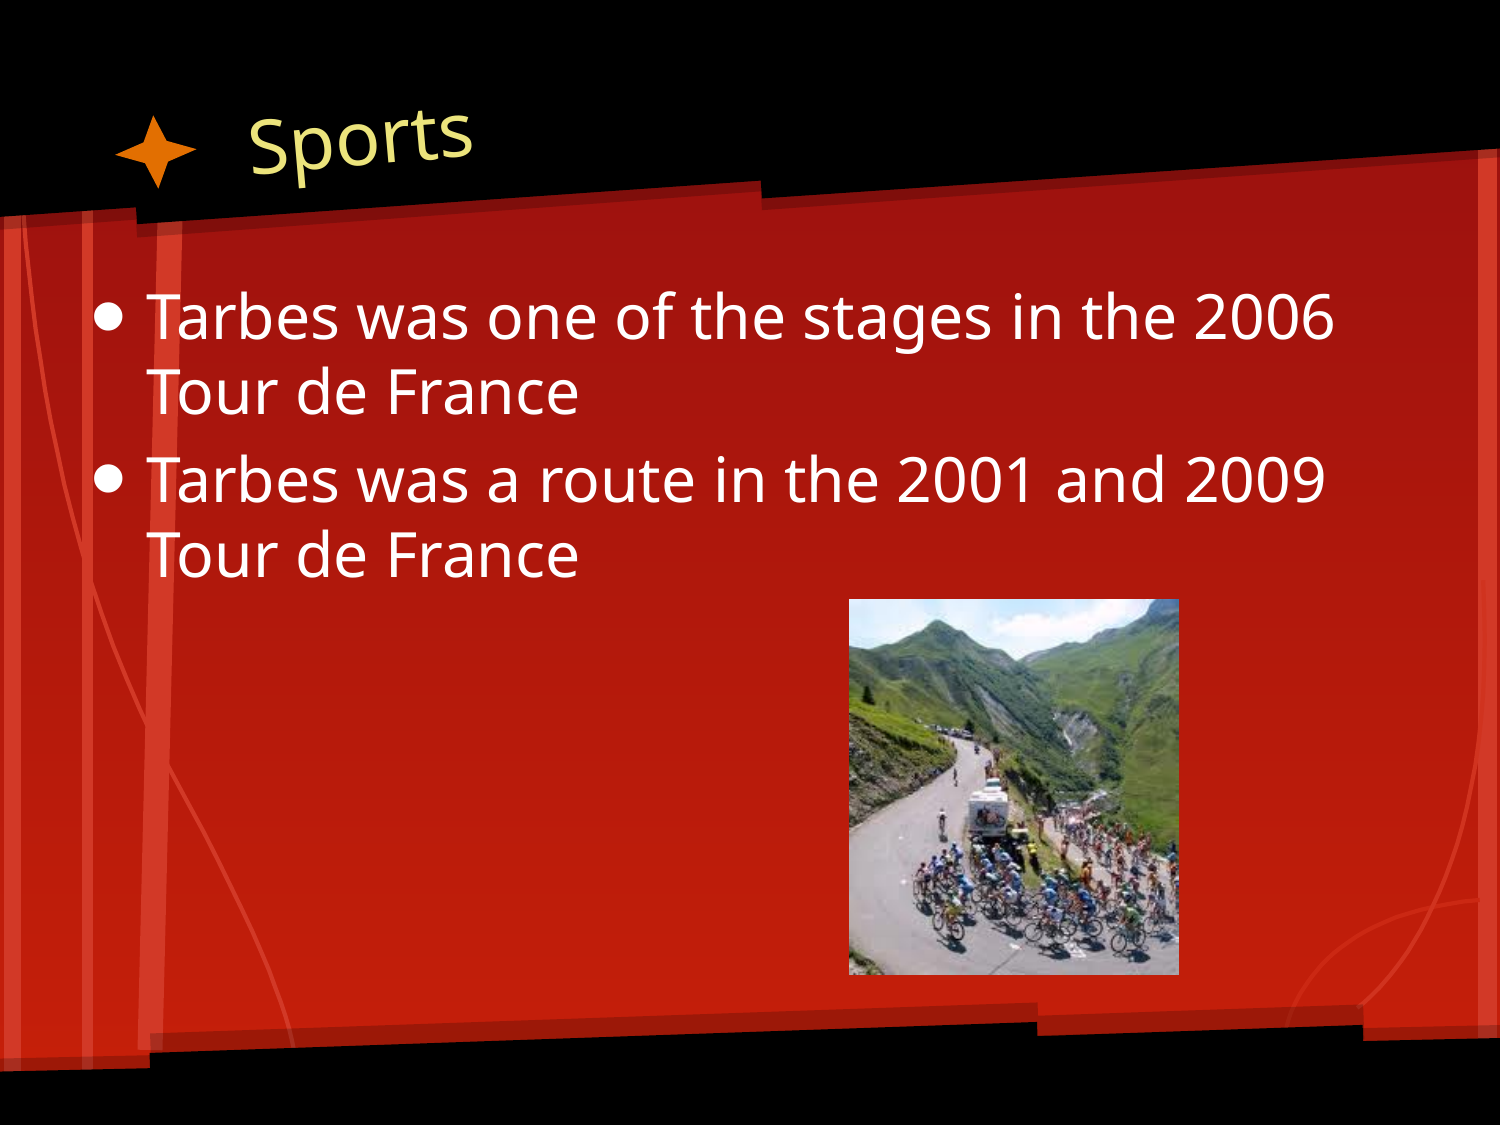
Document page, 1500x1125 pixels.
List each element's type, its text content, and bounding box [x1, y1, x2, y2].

title Sports [187, 0, 1500, 244]
list Tarbes was one of the stages in the 2006 Tour de France Tarbes was a route in the 2001 and 2009 Tour de France [75, 262, 1425, 1005]
picture [849, 599, 1179, 976]
